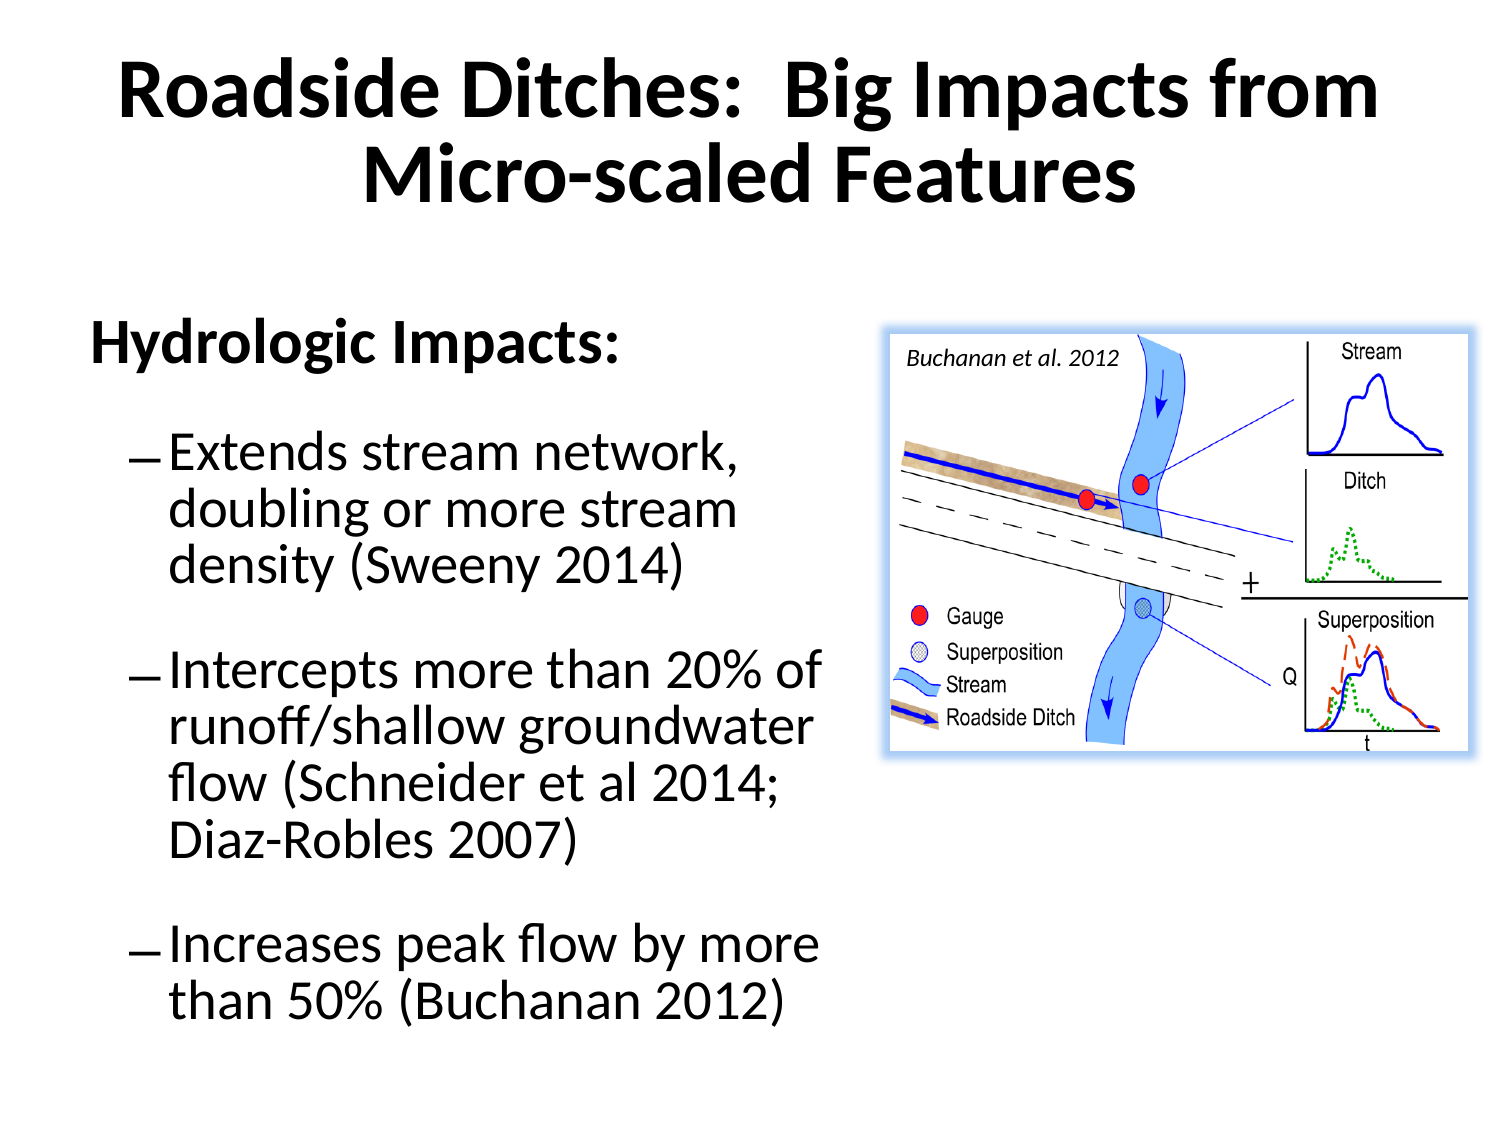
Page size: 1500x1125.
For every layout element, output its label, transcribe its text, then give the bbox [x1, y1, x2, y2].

list Hydrologic Impacts: Extends stream network, doubling or more stream density (Sweeny 2014) Intercepts more than 20% of runoff/shallow groundwater flow (Schneider et al 2014; Diaz-Robles 2007) Increases peak flow by more than 50% (Buchanan 2012) [75, 308, 855, 1051]
title Roadside Ditches: Big Impacts from Micro-scaled Features [75, 45, 1425, 233]
picture [889, 334, 1468, 752]
